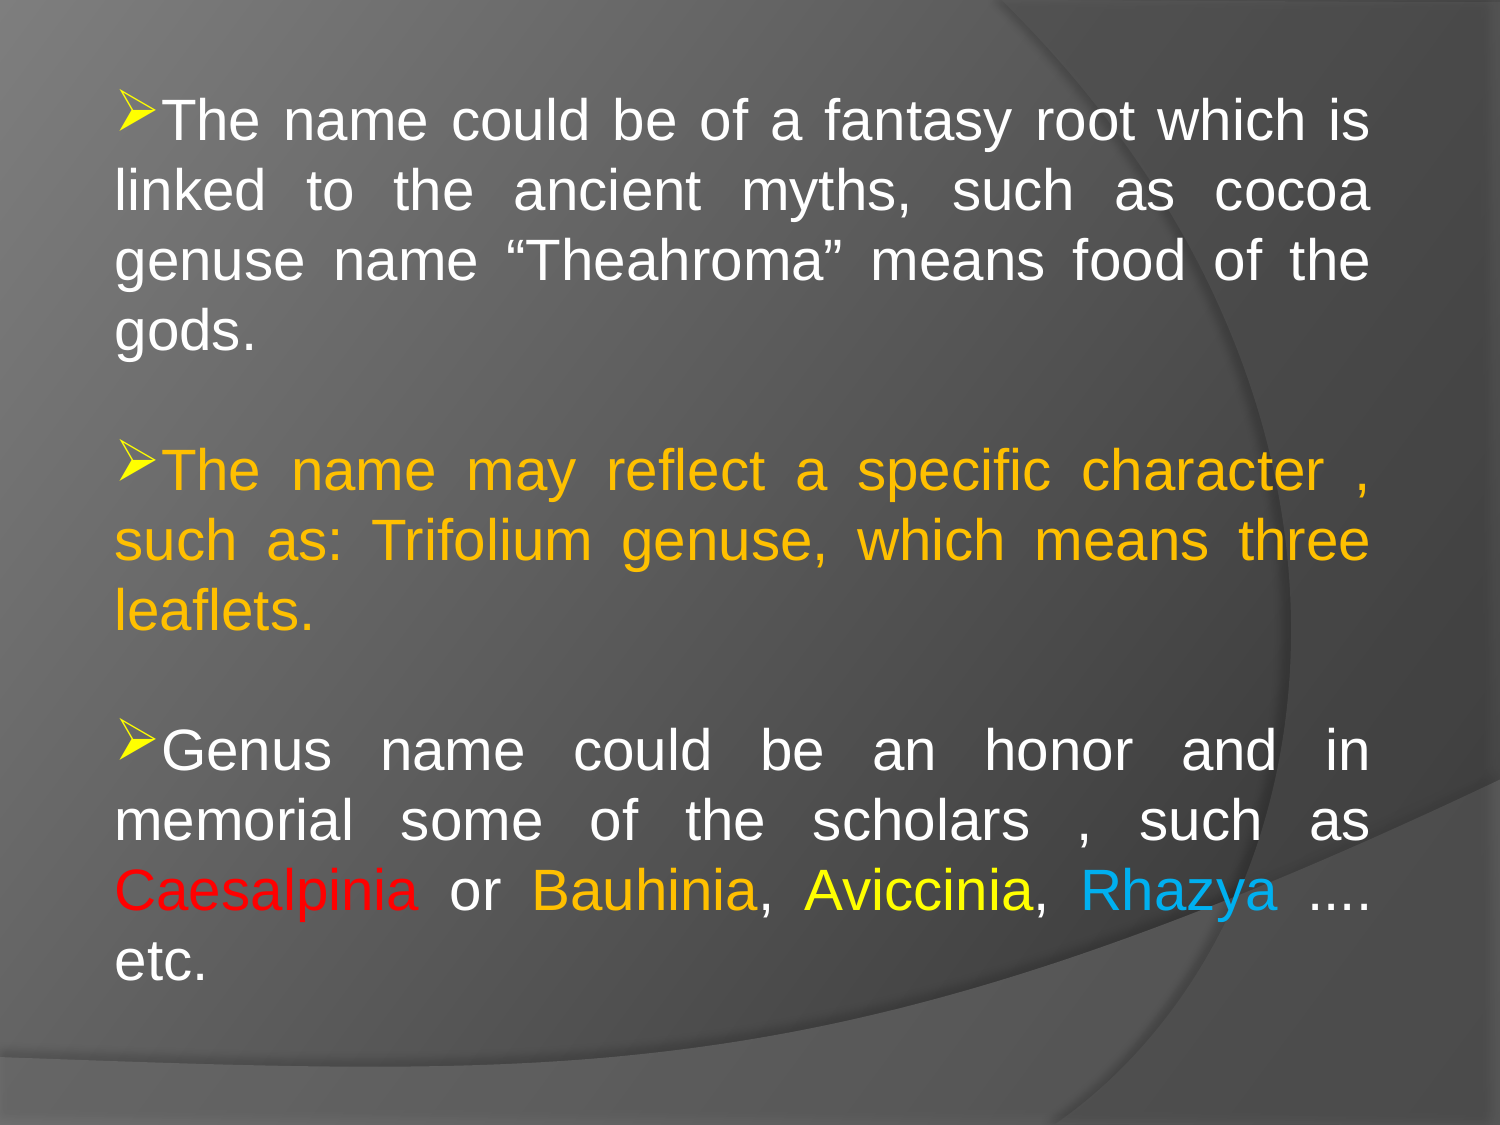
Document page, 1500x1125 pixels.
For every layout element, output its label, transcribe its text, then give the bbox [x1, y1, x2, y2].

text_box The name could be of a fantasy root which is linked to the ancient myths, such as cocoa genuse name “Theahroma” means food of the gods. The name may reflect a specific character , such as: Trifolium genuse, which means three leaflets. Genus name could be an honor and in memorial some of the scholars , such as Caesalpinia or Bauhinia, Aviccinia, Rhazya .... etc. [99, 74, 1388, 1125]
